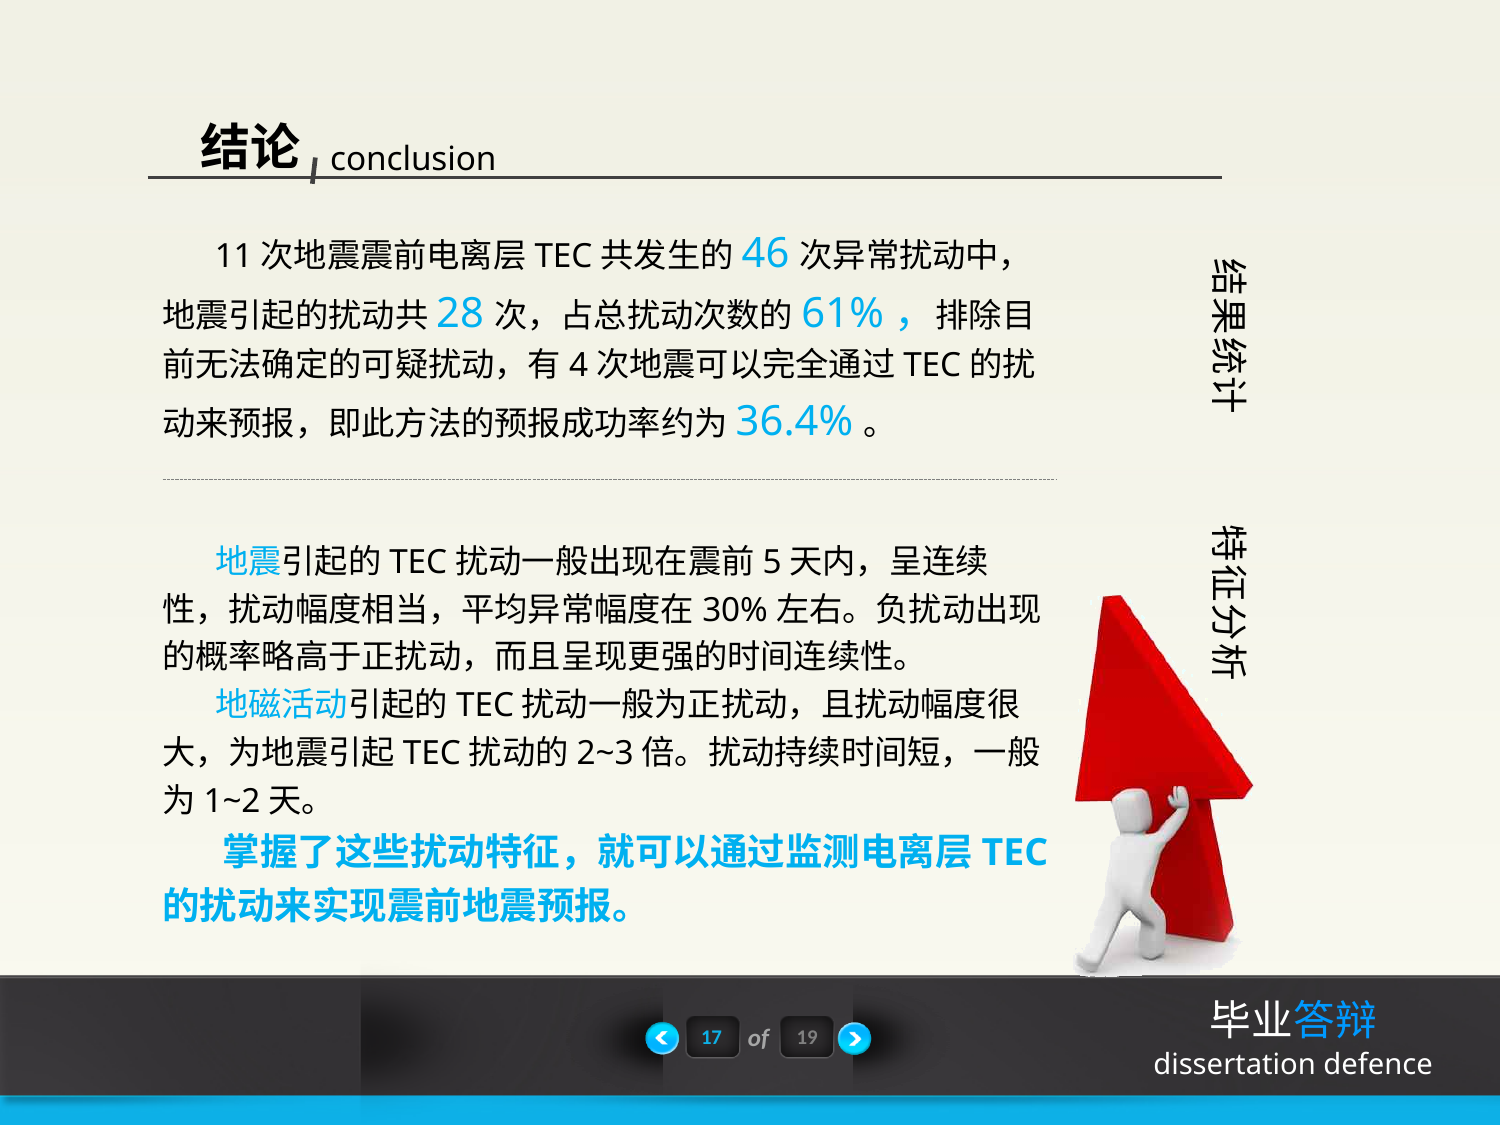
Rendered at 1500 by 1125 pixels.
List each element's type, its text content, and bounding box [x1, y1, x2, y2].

text_box 结果统计 [1184, 243, 1261, 419]
text_box 结论 [185, 108, 316, 176]
text_box 地震引起的TEC扰动一般出现在震前5天内，呈连续性，扰动幅度相当，平均异常幅度在30%左右。负扰动出现的概率略高于正扰动，而且呈现更强的时间连续性。 地磁活动引起的TEC扰动一般为正扰动，且扰动幅度很大，为地震引起TEC扰动的2~3倍。扰动持续时间短，一般为1~2天。 掌握了这些扰动特征，就可以通过监测电离层TEC的扰动来实现震前地震预报。 [147, 524, 1069, 975]
text_box 11次地震震前电离层TEC共发生的46次异常扰动中，地震引起的扰动共28次，占总扰动次数的61%，排除目前无法确定的可疑扰动，有4次地震可以完全通过TEC的扰动来预报，即此方法的预报成功率约为36.4%。 [147, 208, 1069, 451]
text_box 毕业答辩 dissertation defence [1080, 998, 1500, 1088]
text_box of [747, 1014, 773, 1059]
picture [0, 0, 1500, 1096]
text_box conclusion [315, 130, 512, 176]
text_box 特征分析 [1184, 509, 1261, 550]
